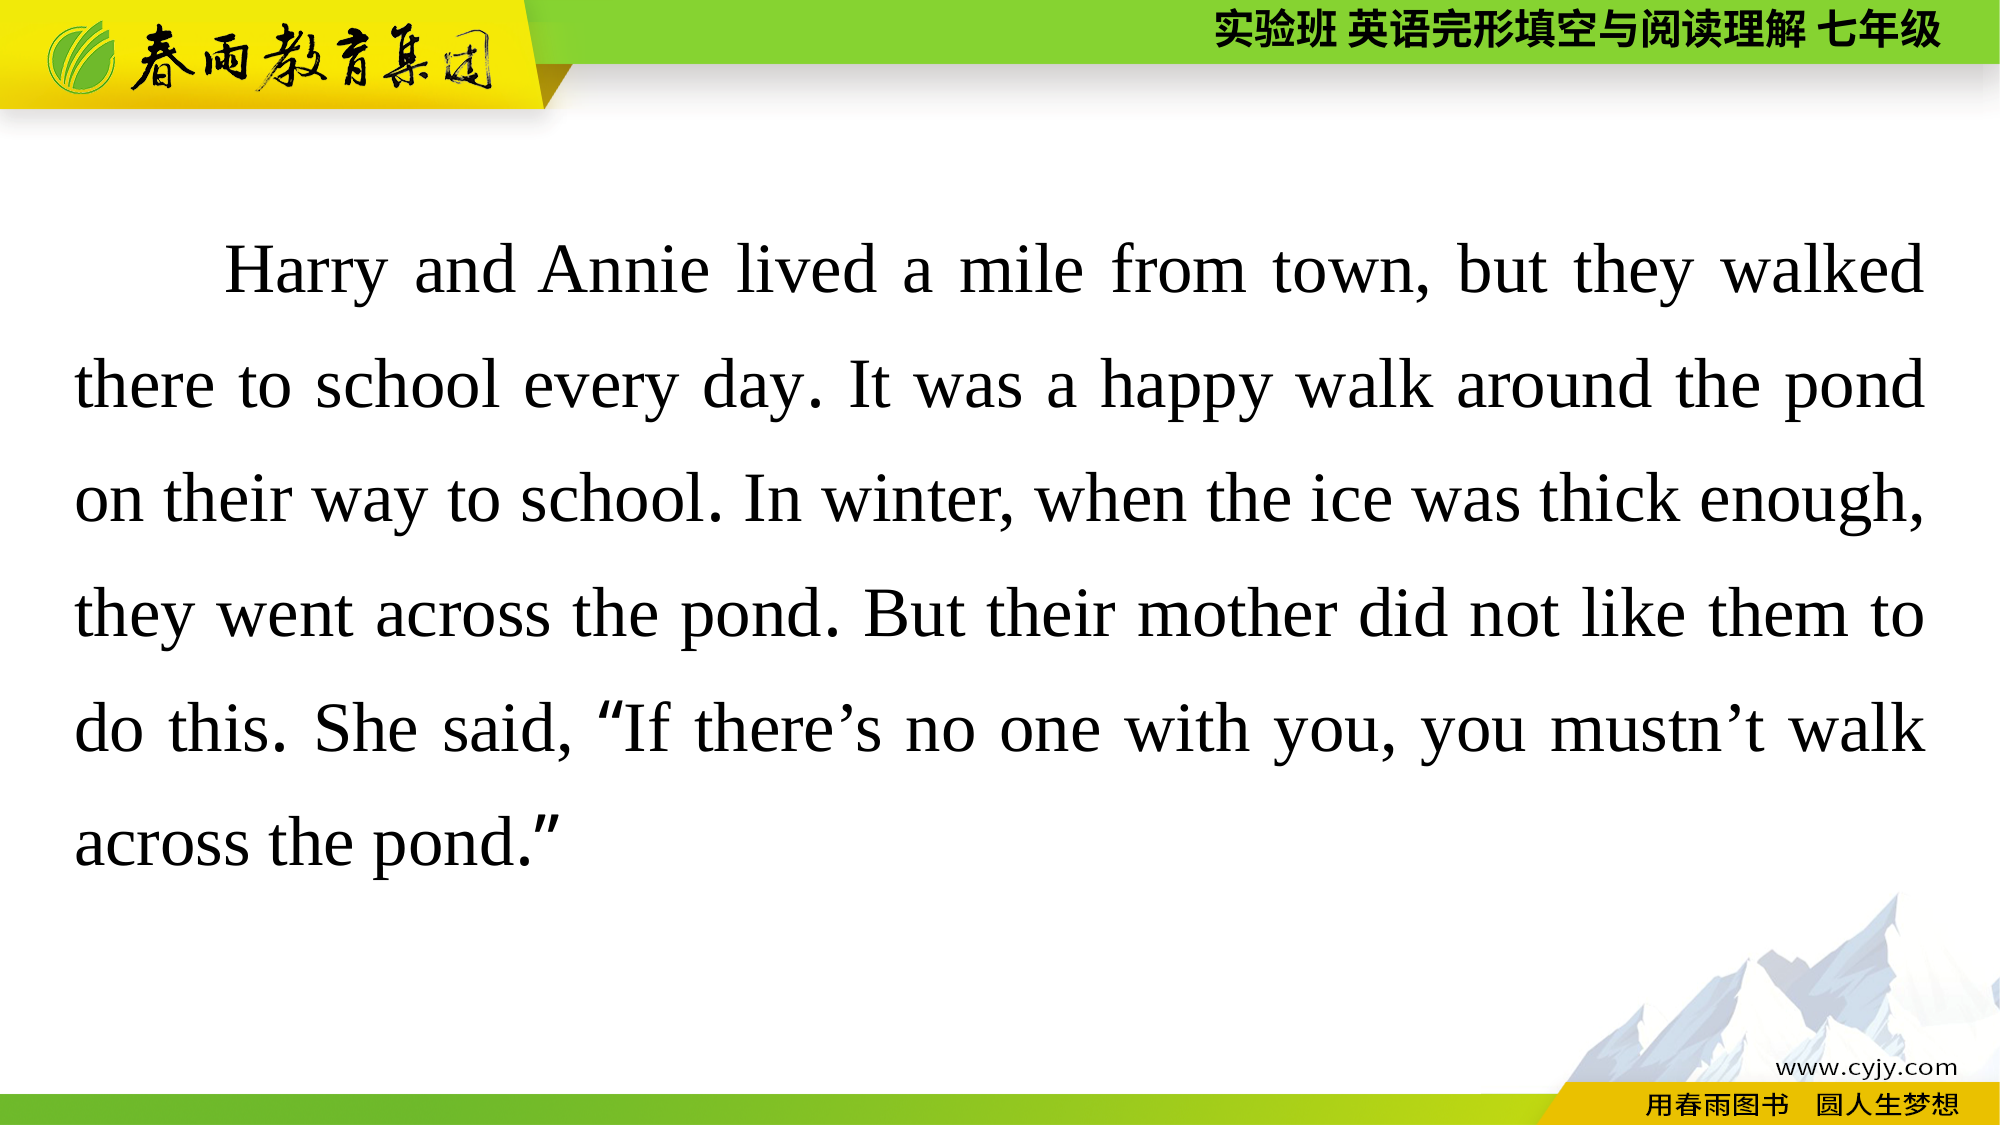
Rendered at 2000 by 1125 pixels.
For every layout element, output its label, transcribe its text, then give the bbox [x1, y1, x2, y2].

list Harry and Annie lived a mile from town, but they walked there to school every day. It was a happy walk around the pond on their way to school. In winter, when the ice was thick enough, they went across the pond. But their mother did not like them to do this. She said, “If there’s no one with you, you mustn’t walk across the pond.” [59, 184, 1944, 882]
picture [0, 0, 2000, 1125]
